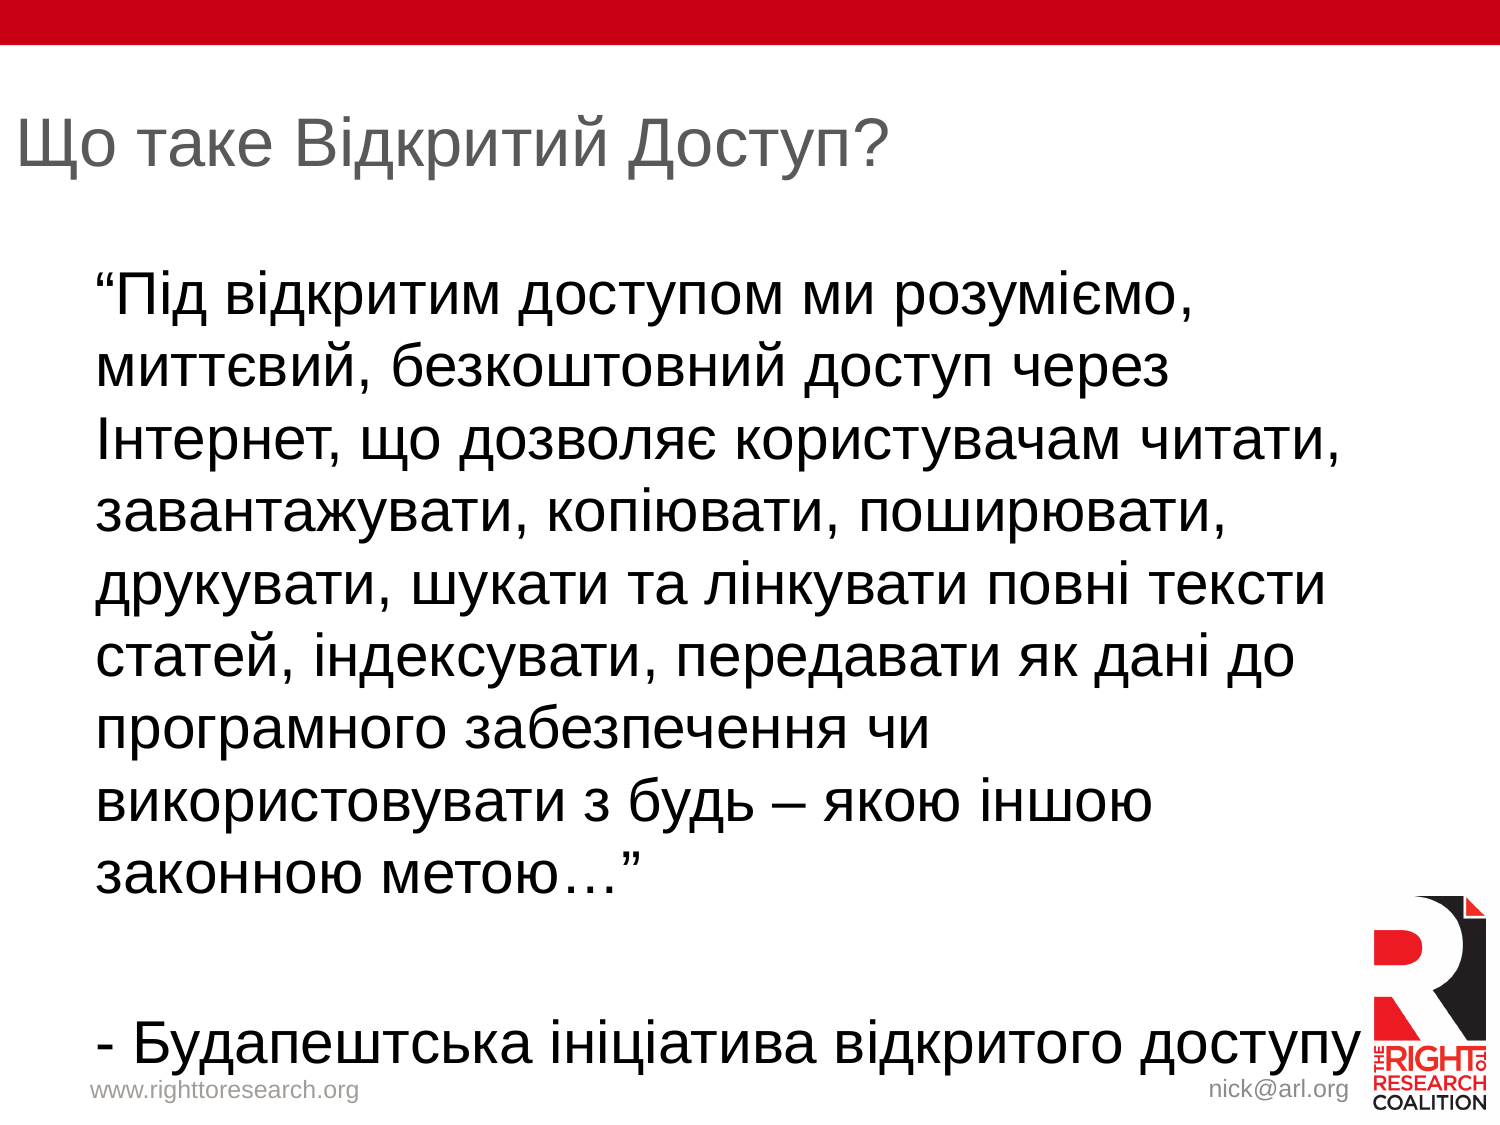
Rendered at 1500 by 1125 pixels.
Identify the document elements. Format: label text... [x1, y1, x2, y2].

picture [1359, 882, 1500, 1125]
text_box “Під відкритим доступом ми розуміємо, миттєвий, безкоштовний доступ через Інтернет, що дозволяє користувачам читати, завантажувати, копіювати, поширювати, друкувати, шукати та лінкувати повні тексти статей, індексувати, передавати як дані до програмного забезпечення чи використовувати з будь – якою іншою законною метою…” - Будапештська ініціатива відкритого доступу [80, 246, 1431, 989]
text_box Що таке Відкритий Доступ? [0, 45, 1350, 233]
footer www.righttoresearch.org [75, 1051, 550, 1112]
